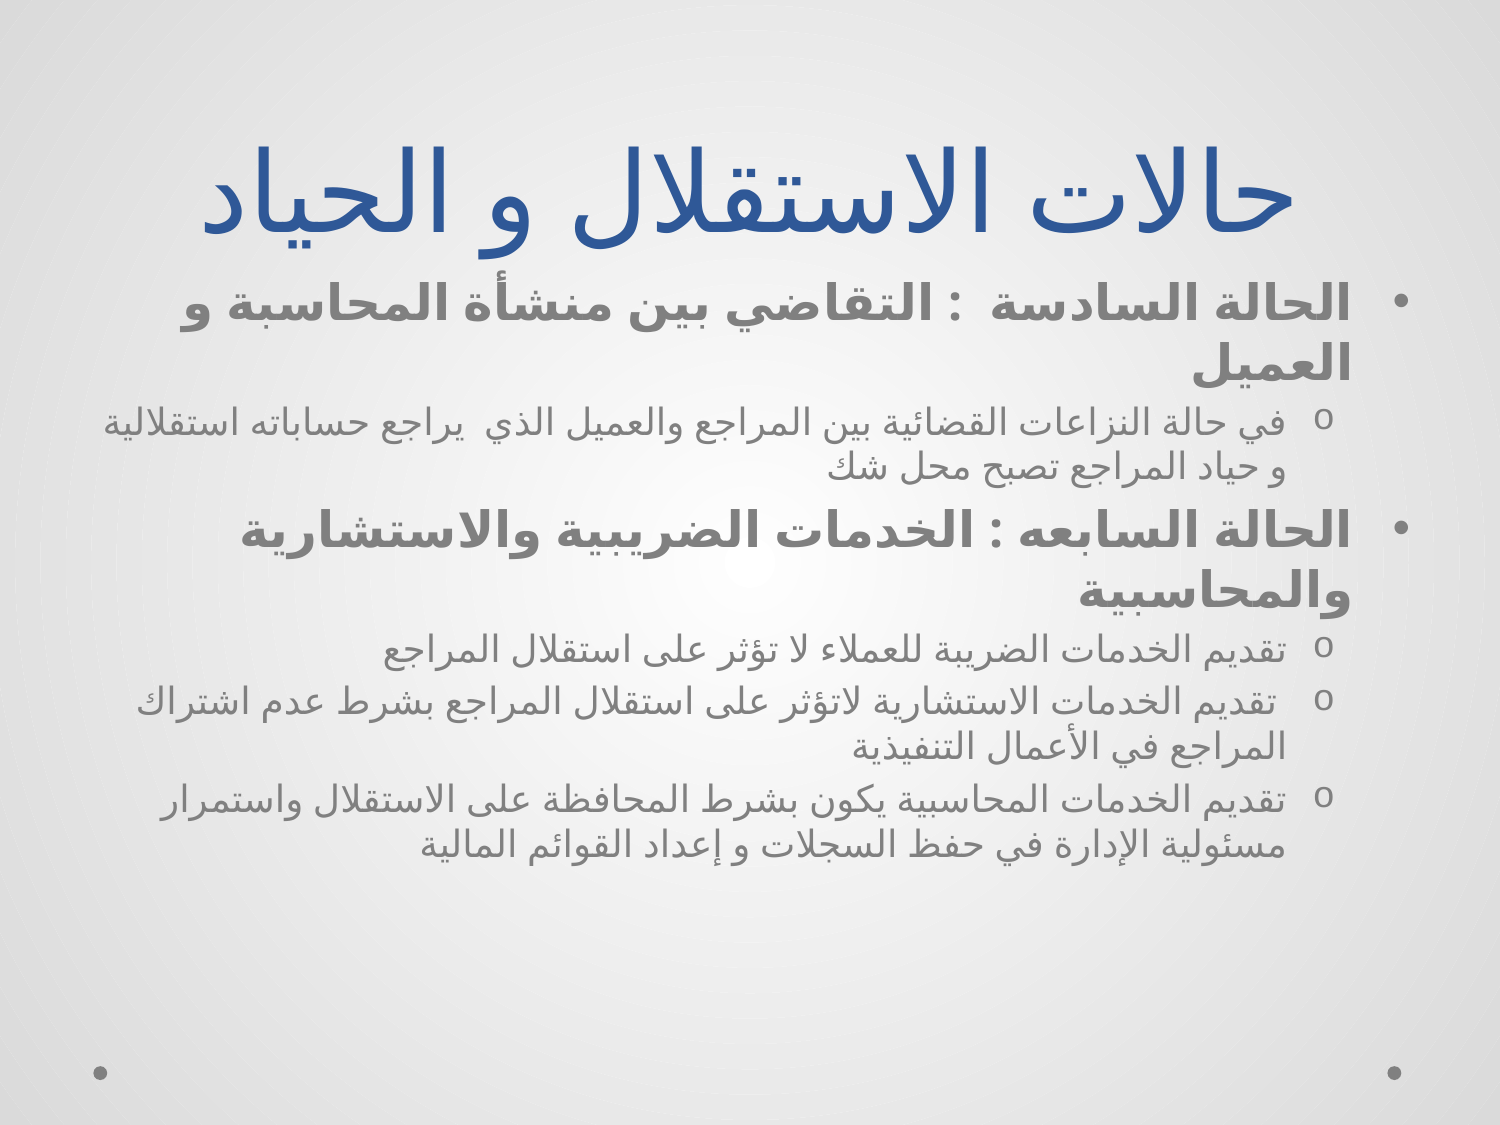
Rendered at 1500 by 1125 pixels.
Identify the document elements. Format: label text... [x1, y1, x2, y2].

title حالات الاستقلال و الحياد [75, 0, 1425, 262]
list الحالة السادسة : التقاضي بين منشأة المحاسبة و العميل في حالة النزاعات القضائية بين المراجع والعميل الذي يراجع حساباته استقلالية و حياد المراجع تصبح محل شك الحالة السابعه : الخدمات الضريبية والاستشارية والمحاسبية تقديم الخدمات الضريبة للعملاء لا تؤثر على استقلال المراجع تقديم الخدمات الاستشارية لاتؤثر على استقلال المراجع بشرط عدم اشتراك المراجع في الأعمال التنفيذية تقديم الخدمات المحاسبية يكون بشرط المحافظة على الاستقلال واستمرار مسئولية الإدارة في حفظ السجلات و إعداد القوائم المالية [75, 262, 1425, 1005]
